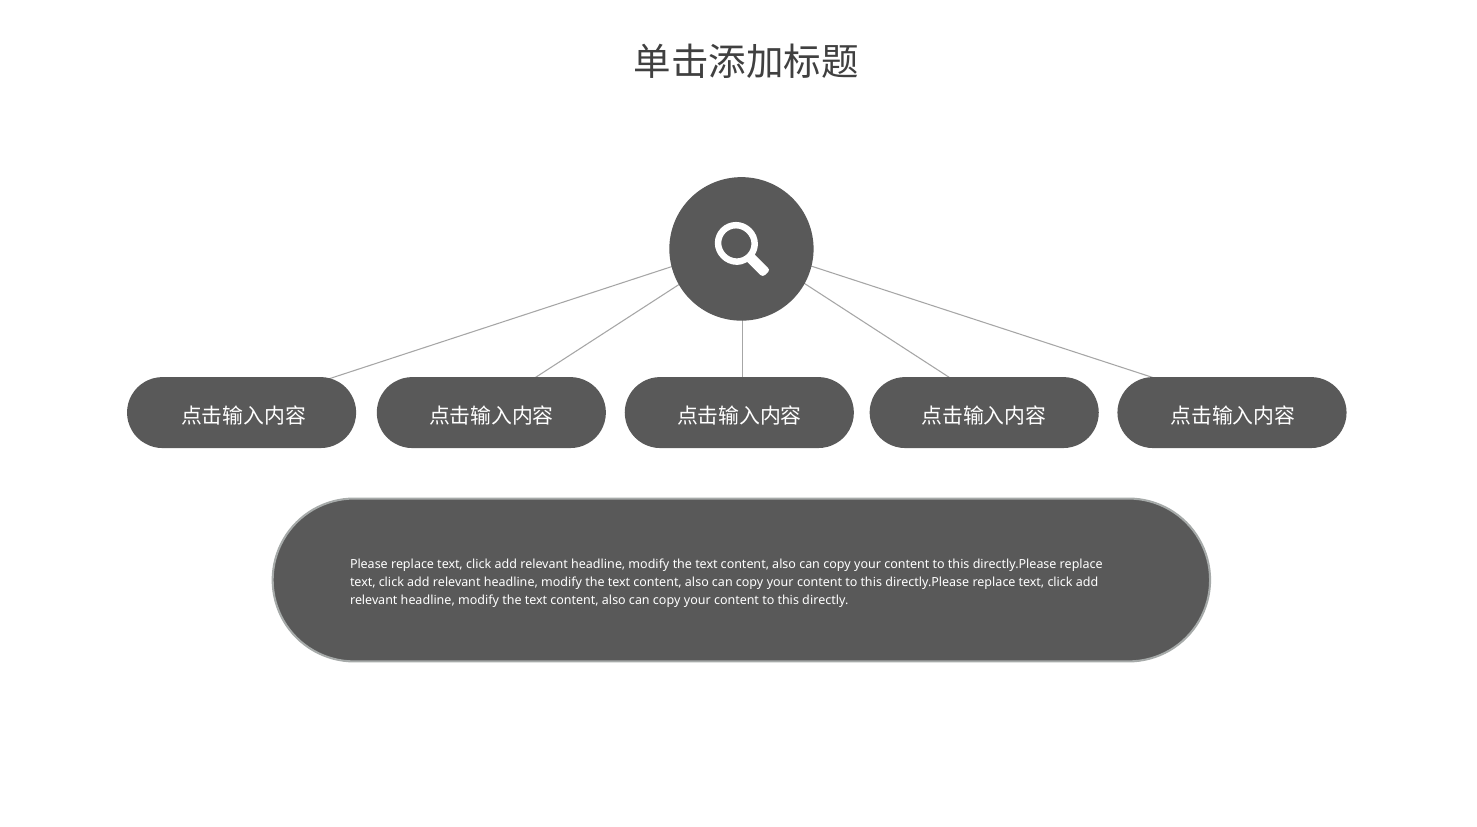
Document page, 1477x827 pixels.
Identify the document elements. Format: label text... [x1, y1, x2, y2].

text_box [137, 438, 346, 449]
text_box [880, 438, 1089, 449]
text_box 点击输入内容 [377, 387, 605, 438]
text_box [669, 176, 814, 321]
text_box [387, 438, 596, 449]
text_box [272, 498, 1211, 662]
text_box 点击输入内容 [1119, 387, 1347, 438]
text_box 点击输入内容 [870, 387, 1098, 438]
text_box Please replace text, click add relevant headline, modify the text content, also can copy your content to this directly.Please replace text, click add relevant headline, modify the text content, also can copy your content to this directly.Please replace text, click add relevant headline, modify the text content, also can copy your content to this directly. [349, 534, 1125, 626]
text_box [635, 377, 843, 387]
text_box [1128, 438, 1336, 449]
text_box [880, 377, 1088, 387]
text_box 单击添加标题 [633, 38, 859, 84]
text_box [635, 438, 844, 449]
text_box 点击输入内容 [625, 387, 853, 438]
text_box 点击输入内容 [129, 387, 358, 438]
text_box [137, 377, 346, 387]
text_box [387, 377, 595, 387]
text_box [1128, 377, 1336, 387]
